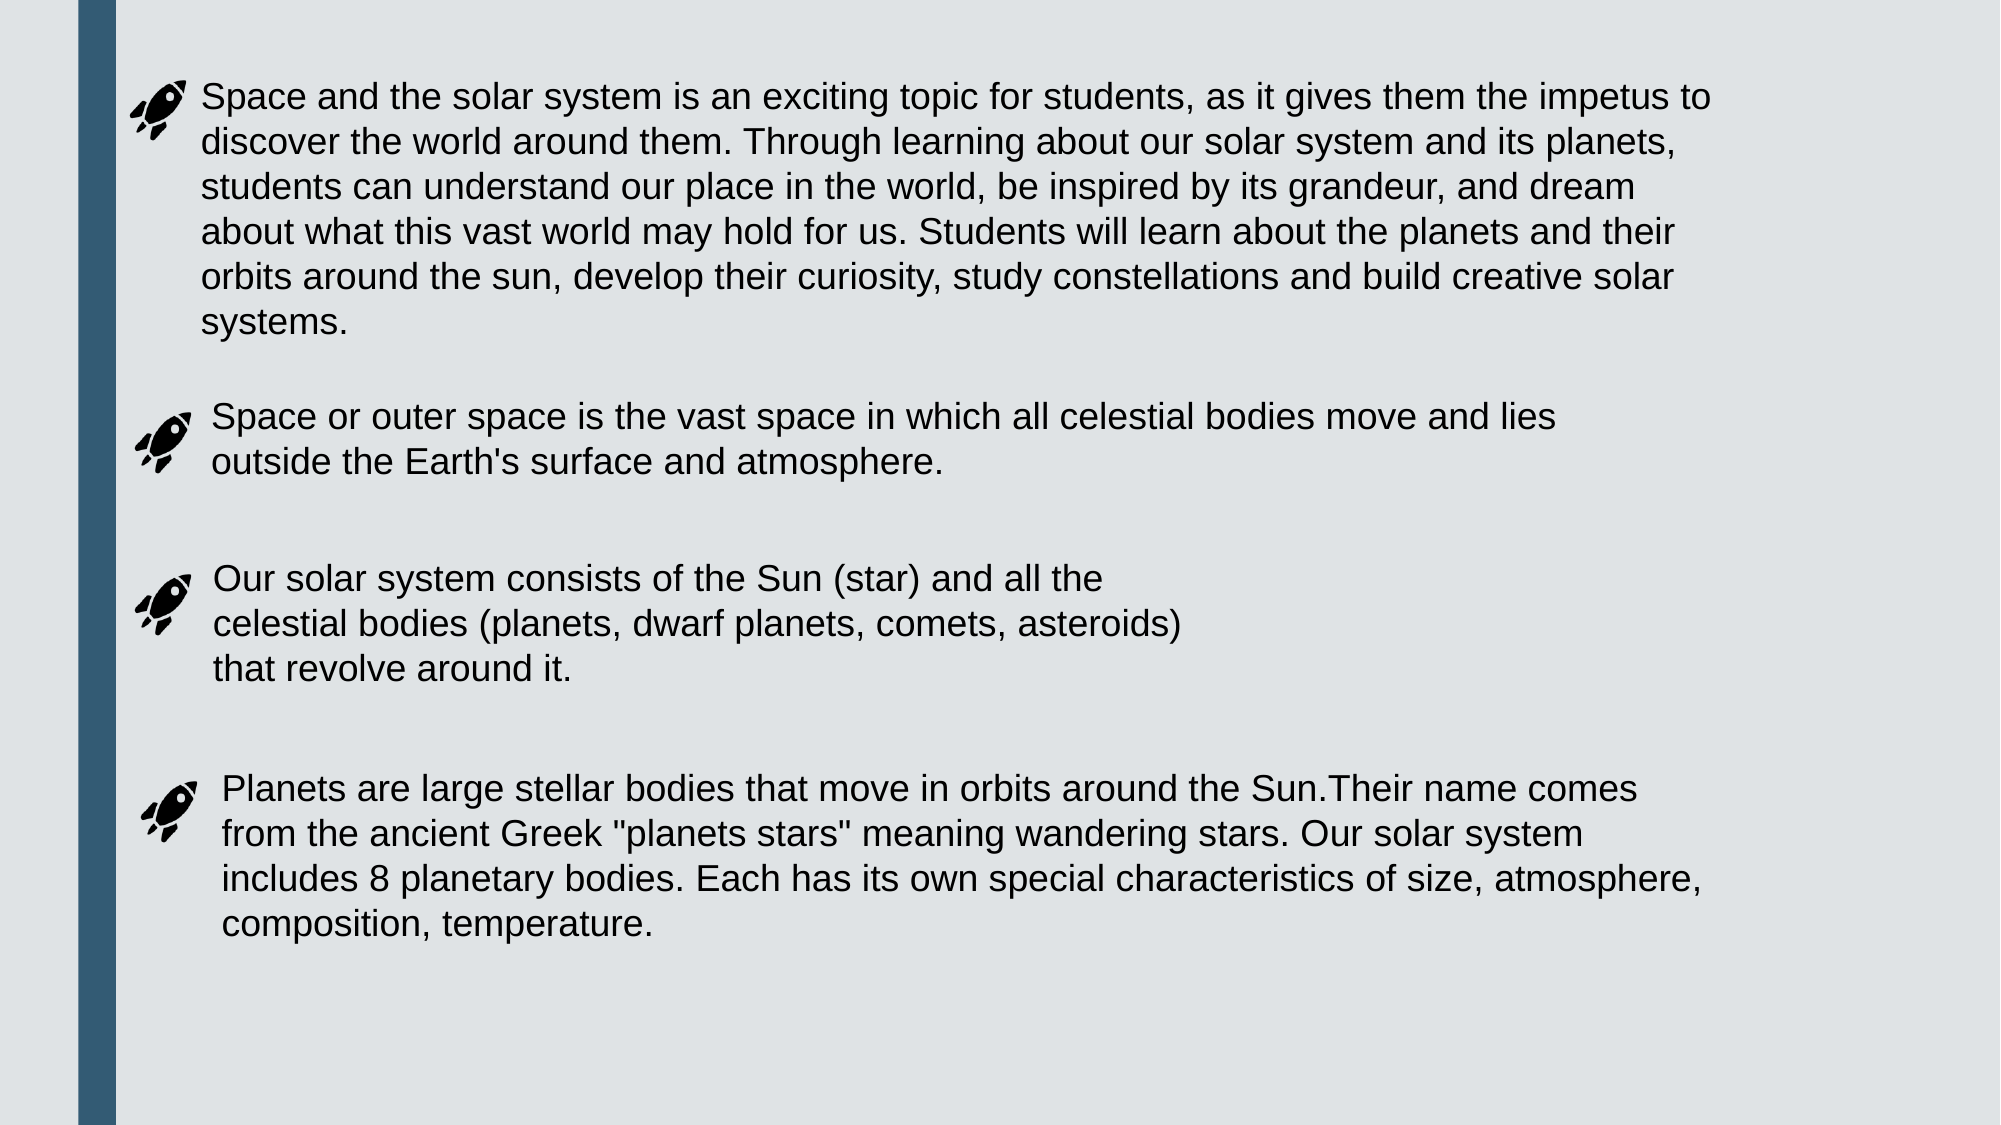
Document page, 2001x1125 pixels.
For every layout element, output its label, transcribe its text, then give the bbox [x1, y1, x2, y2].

text_box Space and the solar system is an exciting topic for students, as it gives them the impetus to discover the world around them. Through learning about our solar system and its planets, students can understand our place in the world, be inspired by its grandeur, and dream about what this vast world may hold for us. Students will learn about the planets and their orbits around the sun, develop their curiosity, study constellations and build creative solar systems. [186, 64, 1730, 349]
text_box Space or outer space is the vast space in which all celestial bodies move and lies outside the Earth's surface and atmosphere. [196, 384, 1650, 490]
picture [129, 568, 196, 641]
text_box Planets are large stellar bodies that move in orbits around the Sun.Their name comes from the ancient Greek "planets stars" meaning wandering stars. Our solar system includes 8 planetary bodies. Each has its own special characteristics of size, atmosphere, composition, temperature. [206, 756, 1735, 952]
picture [129, 406, 196, 479]
picture [124, 74, 191, 146]
picture [135, 775, 202, 848]
text_box Our solar system consists of the Sun (star) and all the celestial bodies (planets, dwarf planets, comets, asteroids) that revolve around it. [198, 547, 1199, 697]
